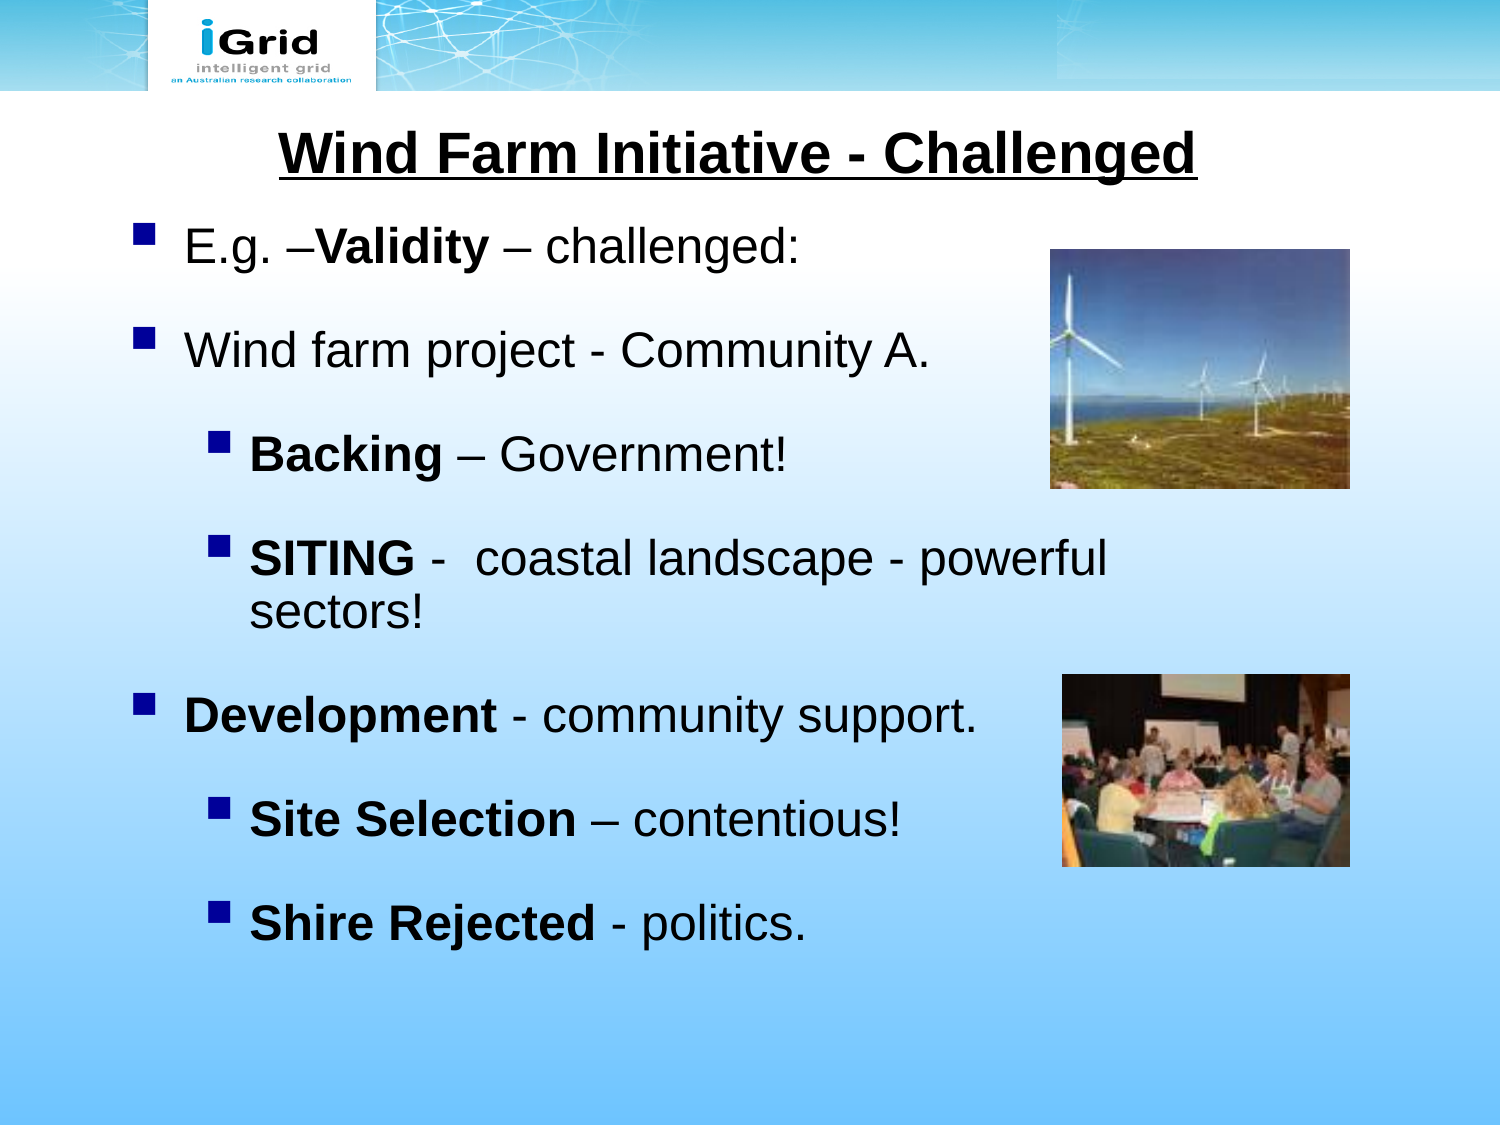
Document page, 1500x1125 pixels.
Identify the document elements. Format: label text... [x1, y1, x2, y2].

picture [0, 0, 1500, 91]
picture [1062, 674, 1351, 868]
title Wind Farm Initiative - Challenged [91, 112, 1385, 188]
list E.g. –Validity – challenged: Wind farm project - Community A. Backing – Government! SITING - coastal landscape - powerful sectors! Development - community support. Site Selection – contentious! Shire Rejected - politics. [112, 212, 1251, 1026]
picture [1049, 249, 1351, 489]
